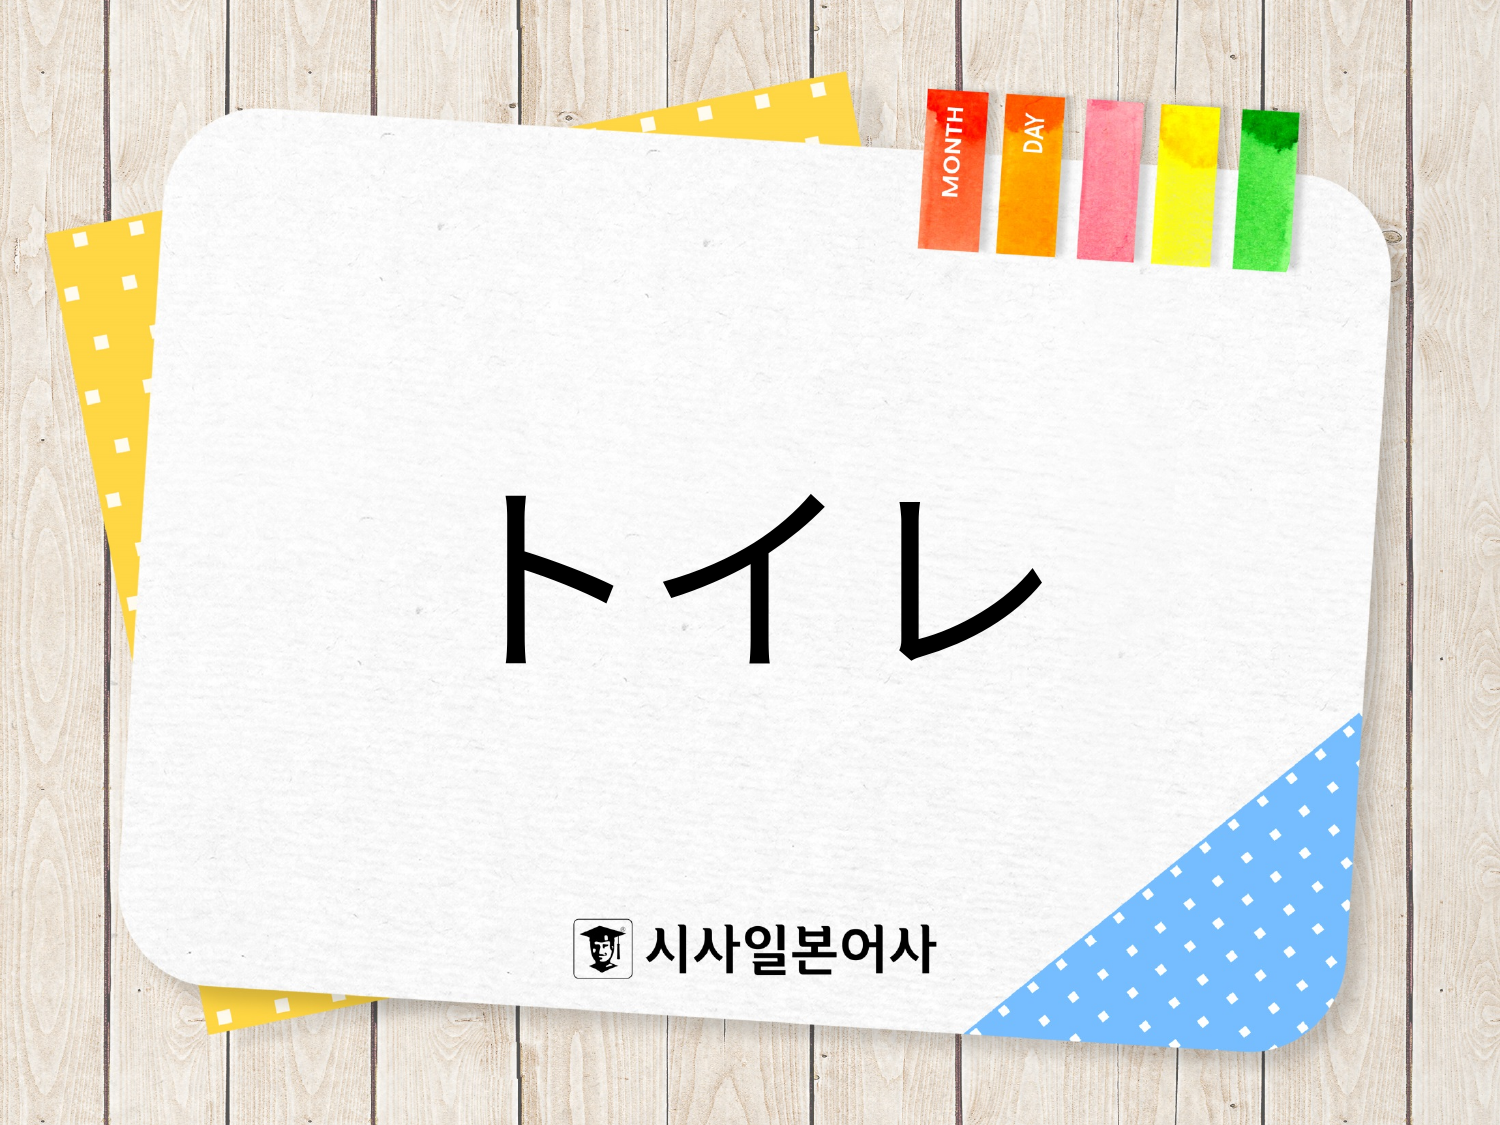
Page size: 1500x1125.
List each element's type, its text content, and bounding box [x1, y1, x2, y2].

title トイレ [75, 338, 1425, 811]
picture [0, 0, 1500, 1125]
